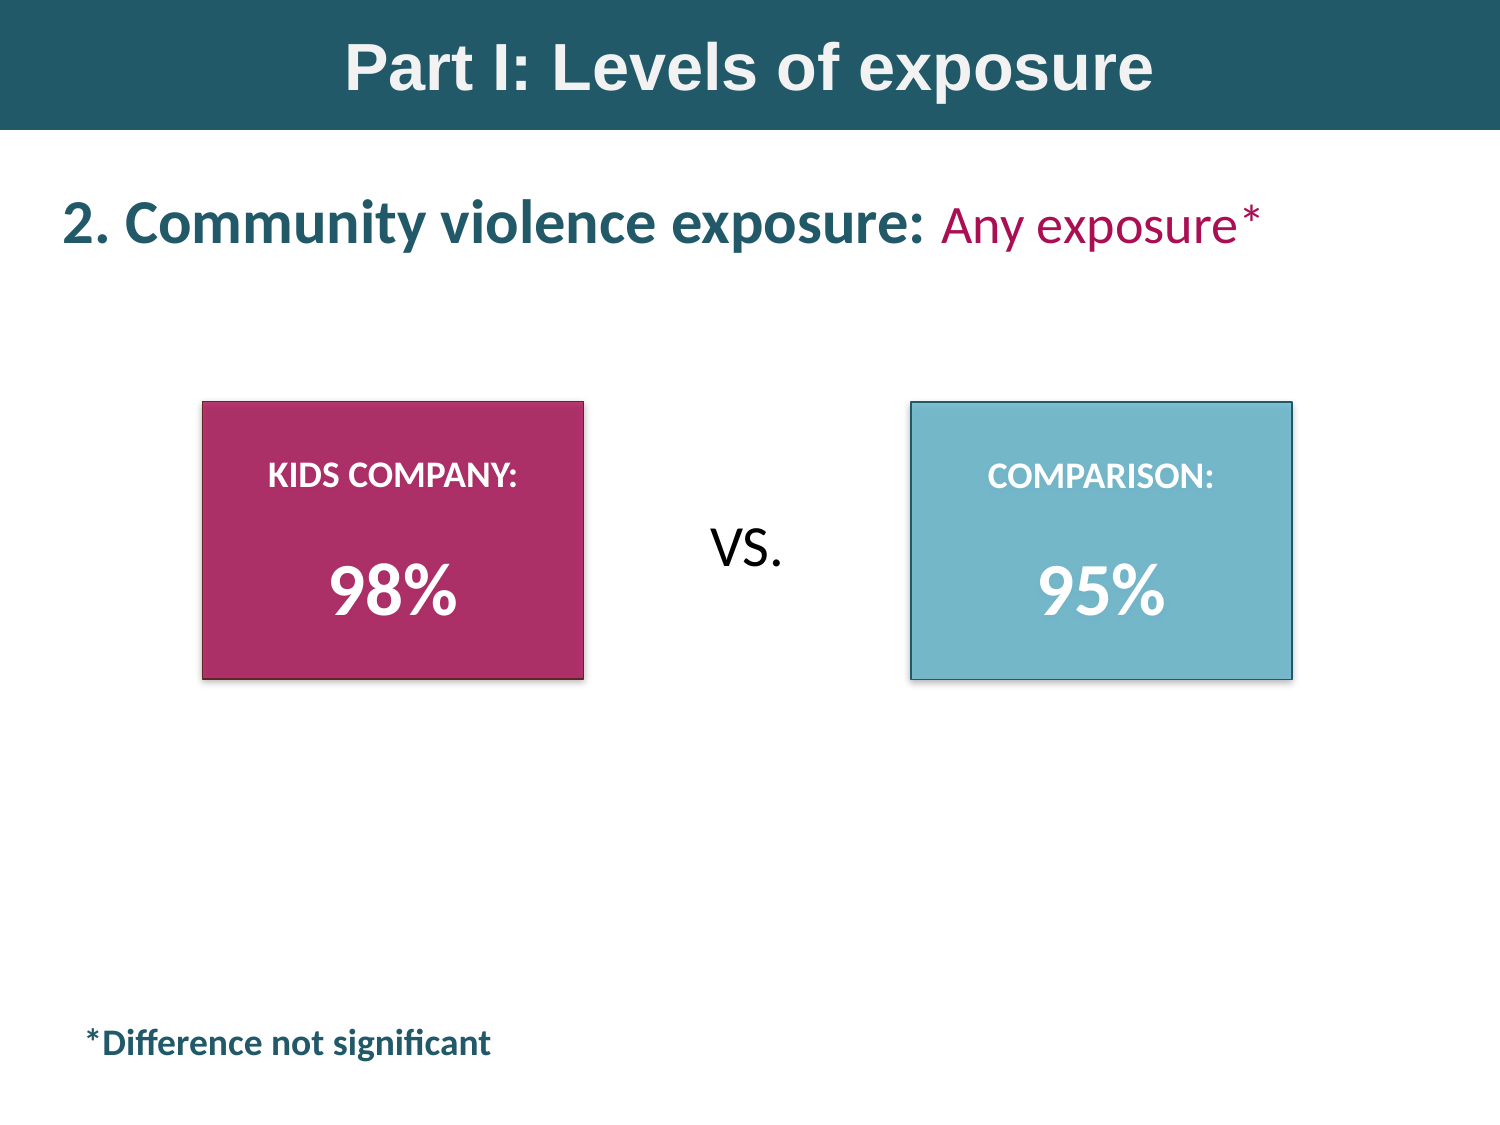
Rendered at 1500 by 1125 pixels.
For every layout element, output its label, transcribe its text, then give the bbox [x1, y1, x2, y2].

text_box Part I: Levels of exposure [0, 0, 1500, 130]
text_box VS. [695, 500, 805, 586]
text_box KIDS COMPANY: 98% [202, 401, 584, 680]
text_box COMPARISON: 95% [910, 401, 1293, 680]
text_box *Difference not significant [68, 1010, 1159, 1071]
text_box 2. Community violence exposure: Any exposure* [48, 173, 1419, 263]
